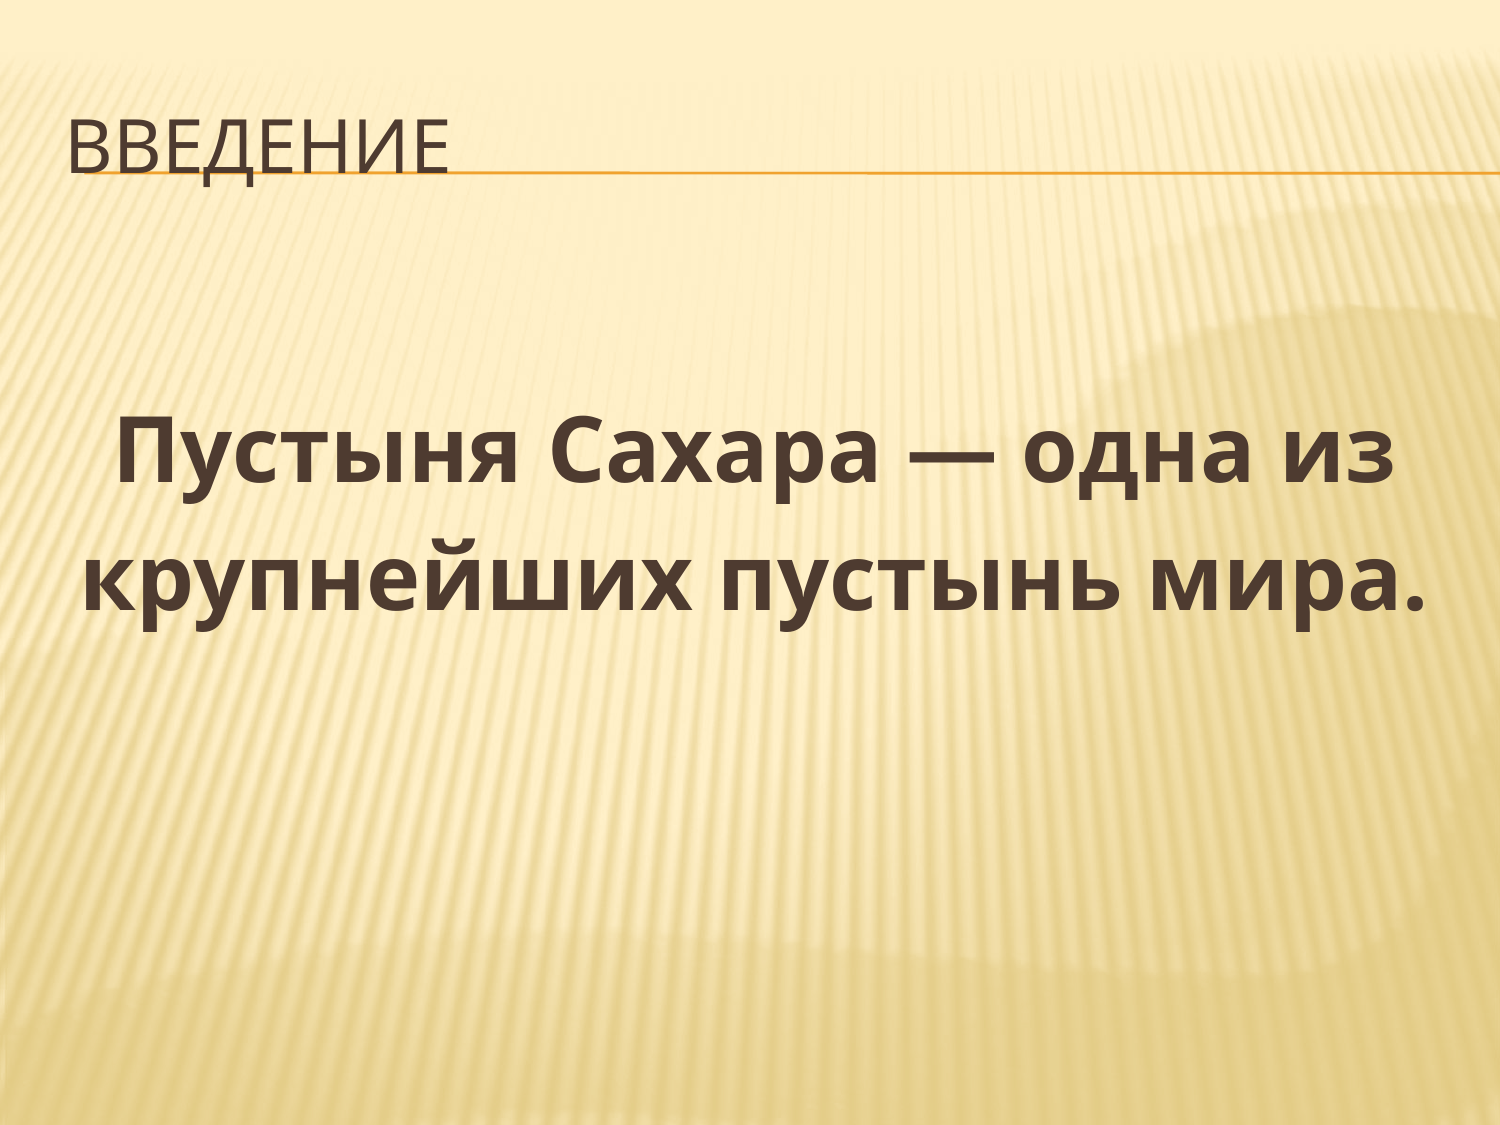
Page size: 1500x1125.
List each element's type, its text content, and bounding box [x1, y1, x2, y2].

title Введение [50, 75, 1475, 213]
list Пустыня Сахара — одна из крупнейших пустынь мира. [35, 254, 1475, 998]
